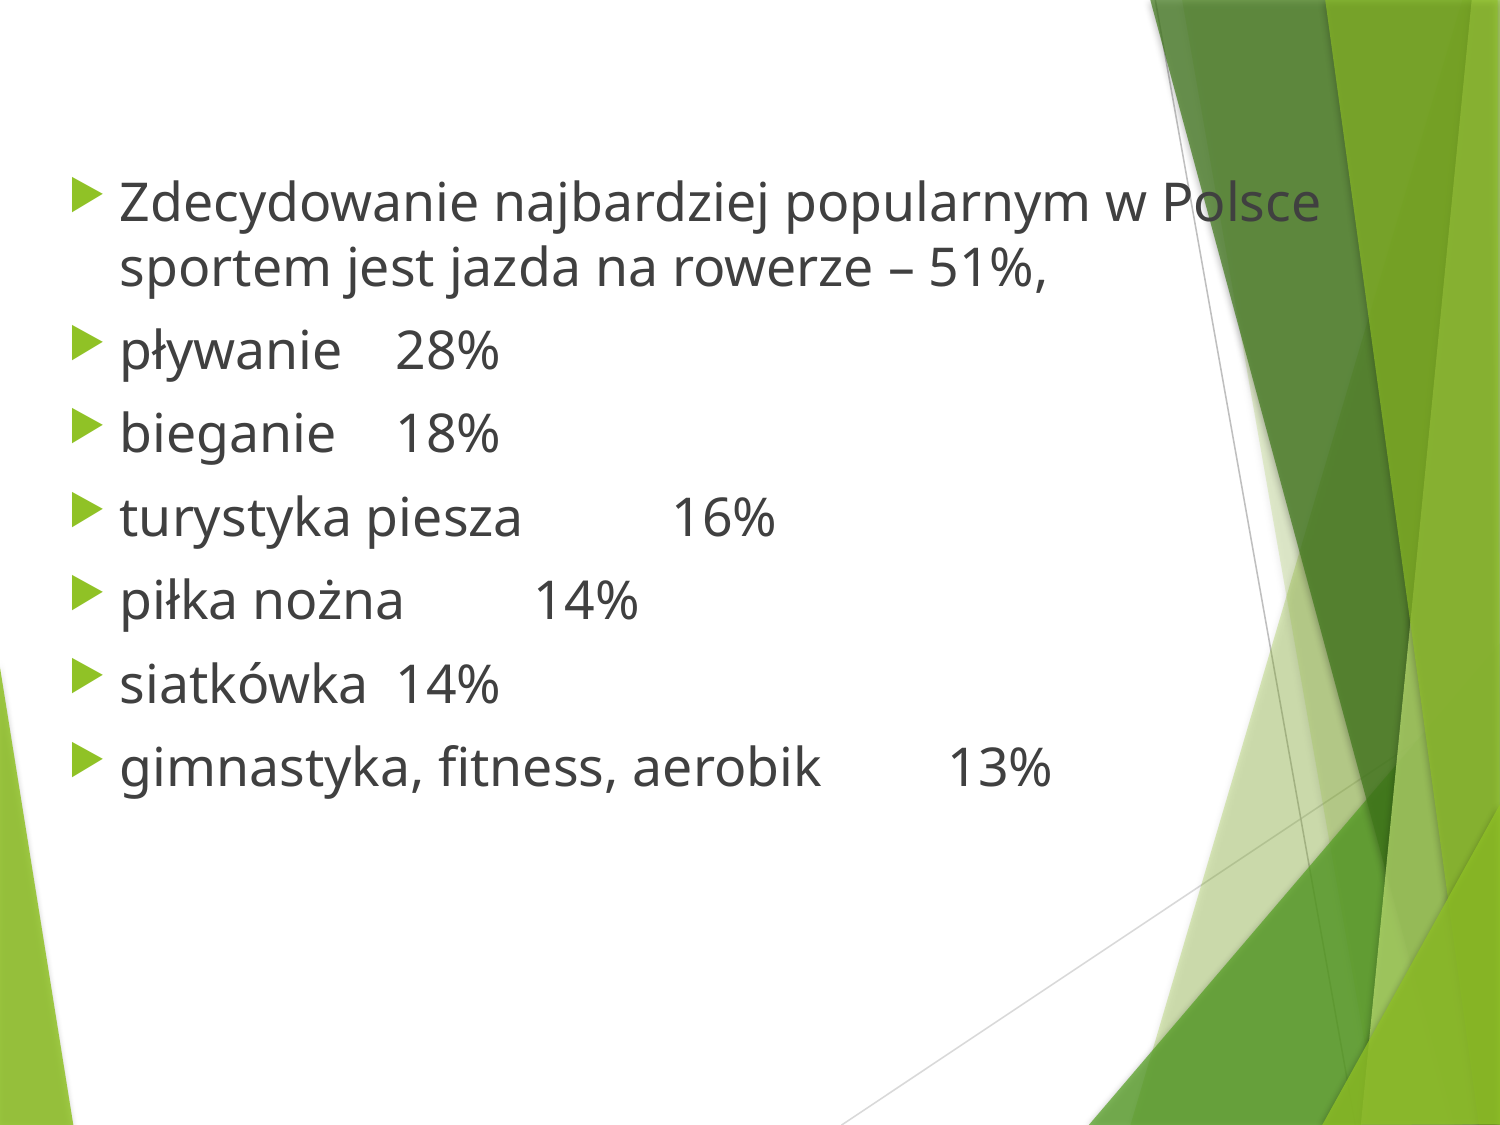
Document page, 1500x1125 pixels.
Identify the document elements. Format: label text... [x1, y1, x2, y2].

list Zdecydowanie najbardziej popularnym w Polsce sportem jest jazda na rowerze – 51%, pływanie 28% bieganie 18% turystyka piesza 16% piłka nożna 14% siatkówka 14% gimnastyka, fitness, aerobik 13% [53, 160, 1437, 1064]
